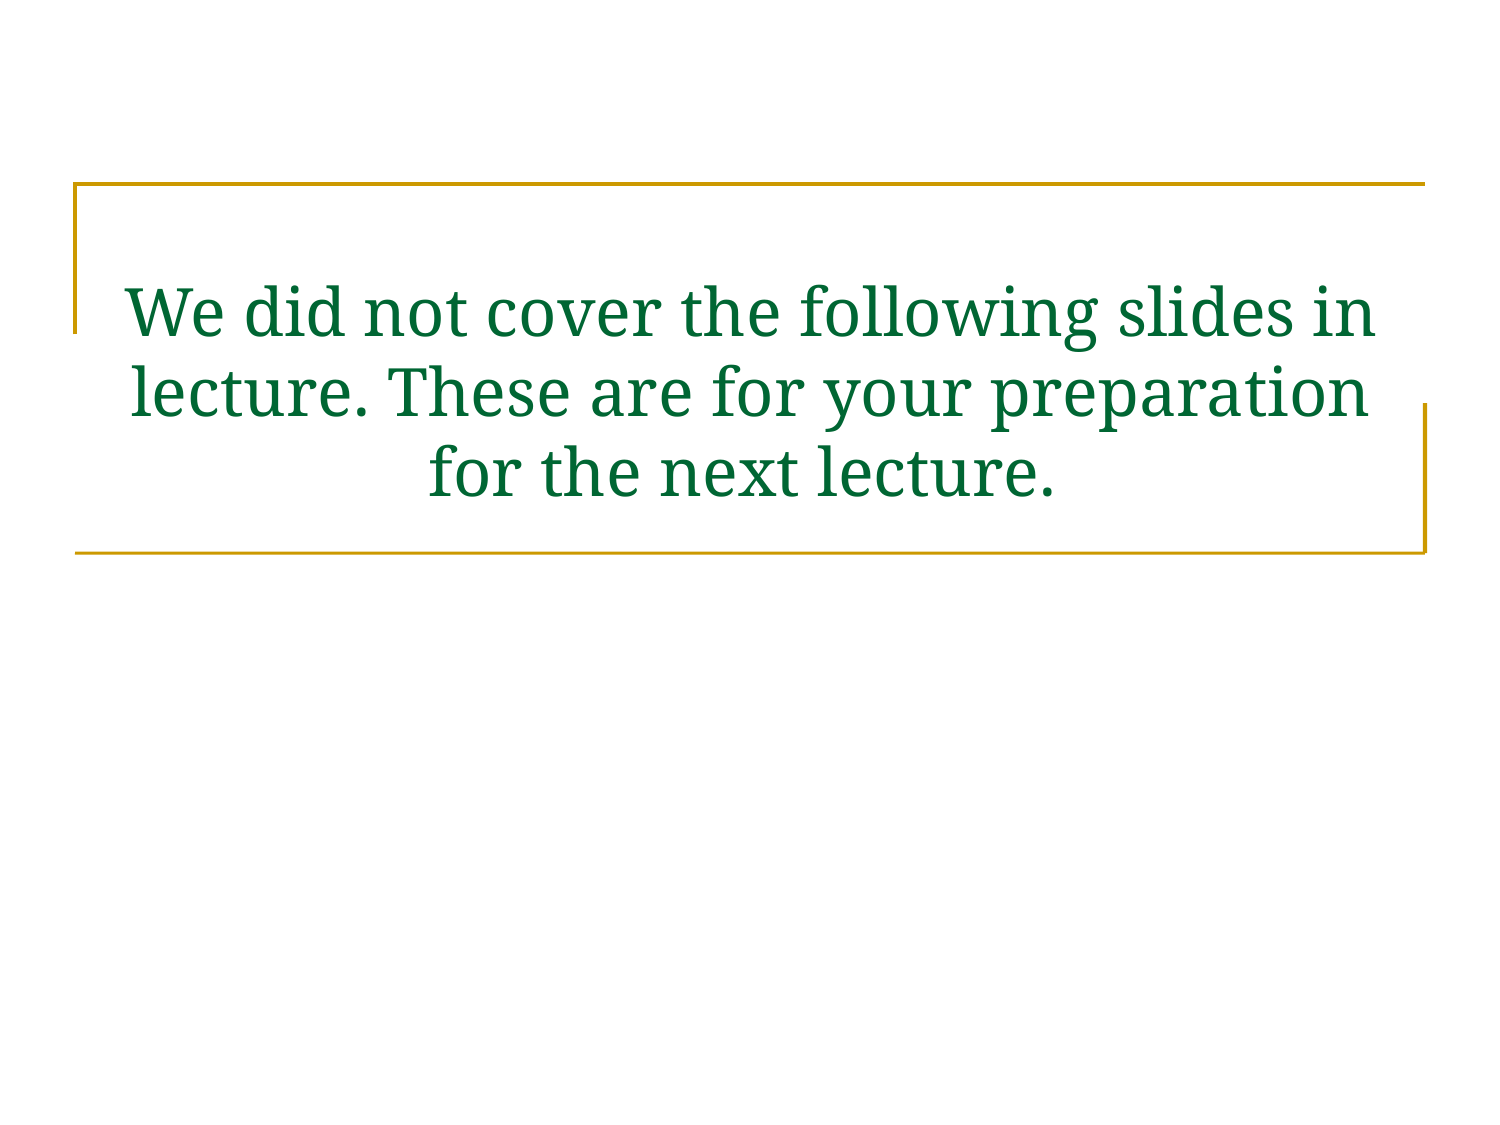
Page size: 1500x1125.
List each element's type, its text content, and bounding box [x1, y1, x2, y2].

title We did not cover the following slides in lecture. These are for your preparation for the next lecture. [60, 262, 1443, 545]
